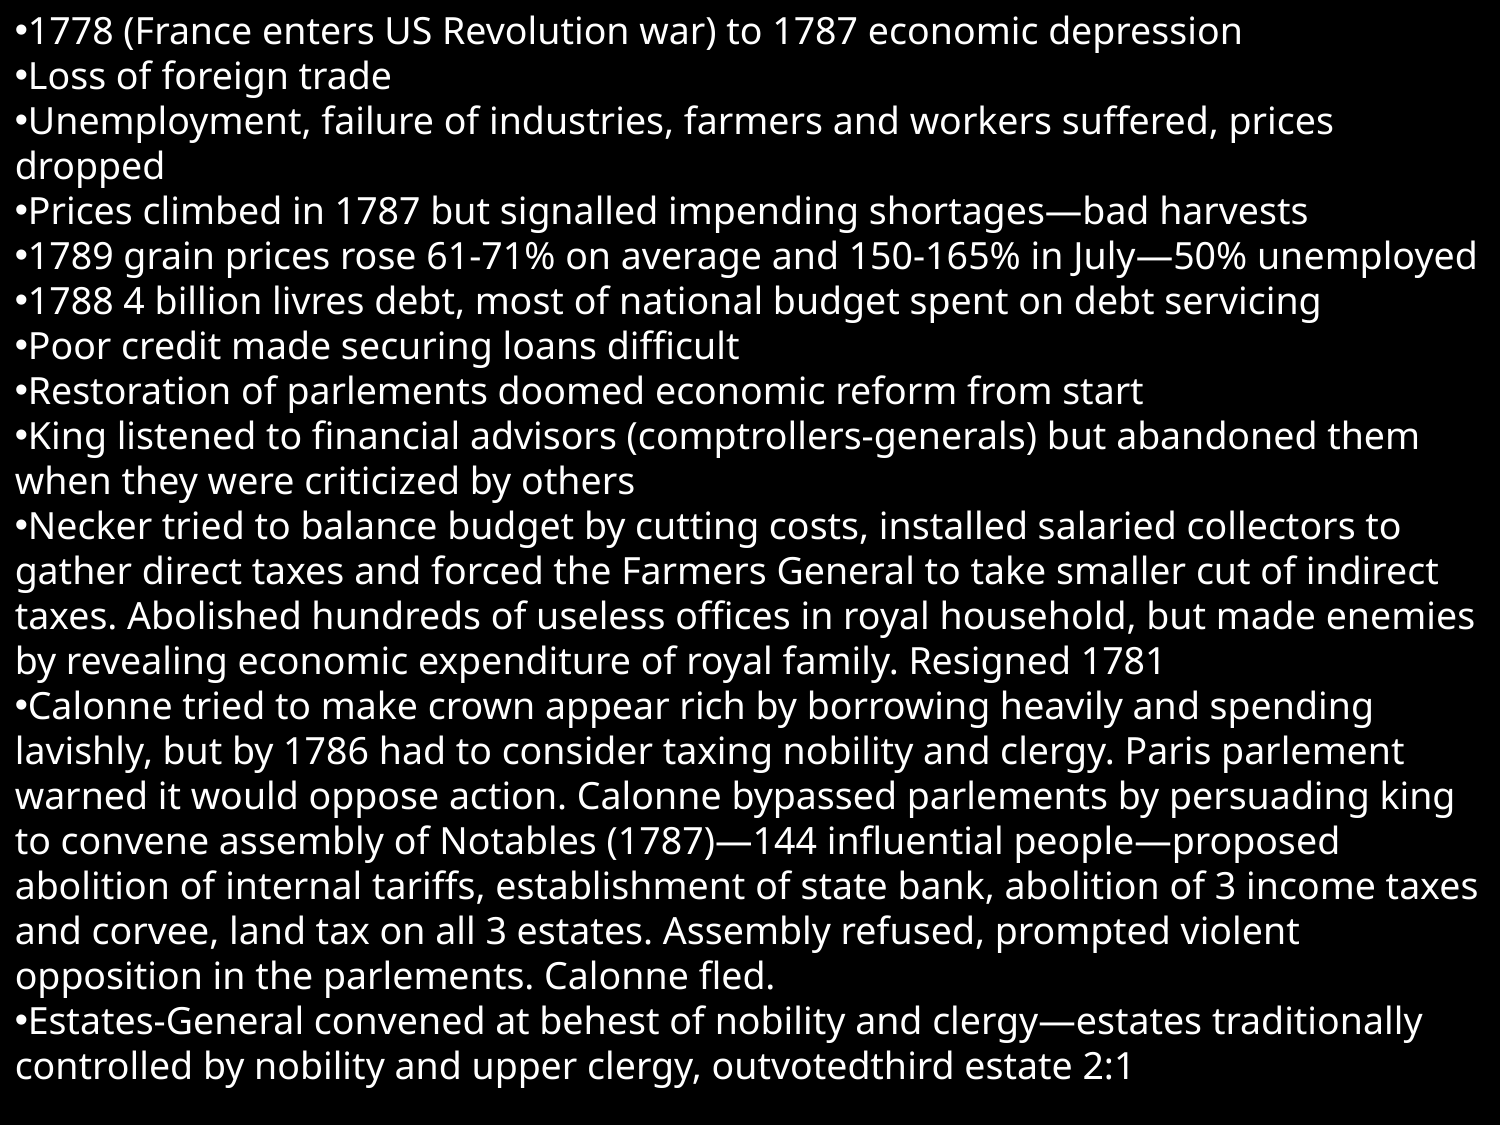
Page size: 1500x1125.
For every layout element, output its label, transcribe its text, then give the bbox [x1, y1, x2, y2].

text_box 1778 (France enters US Revolution war) to 1787 economic depression Loss of foreign trade Unemployment, failure of industries, farmers and workers suffered, prices dropped Prices climbed in 1787 but signalled impending shortages—bad harvests 1789 grain prices rose 61-71% on average and 150-165% in July—50% unemployed 1788 4 billion livres debt, most of national budget spent on debt servicing Poor credit made securing loans difficult Restoration of parlements doomed economic reform from start King listened to financial advisors (comptrollers-generals) but abandoned them when they were criticized by others Necker tried to balance budget by cutting costs, installed salaried collectors to gather direct taxes and forced the Farmers General to take smaller cut of indirect taxes. Abolished hundreds of useless offices in royal household, but made enemies by revealing economic expenditure of royal family. Resigned 1781 Calonne tried to make crown appear rich by borrowing heavily and spending lavishly, but by 1786 had to consider taxing nobility and clergy. Paris parlement warned it would oppose action. Calonne bypassed parlements by persuading king to convene assembly of Notables (1787)—144 influential people—proposed abolition of internal tariffs, establishment of state bank, abolition of 3 income taxes and corvee, land tax on all 3 estates. Assembly refused, prompted violent opposition in the parlements. Calonne fled. Estates-General convened at behest of nobility and clergy—estates traditionally controlled by nobility and upper clergy, outvotedthird estate 2:1 [0, 0, 1500, 1125]
